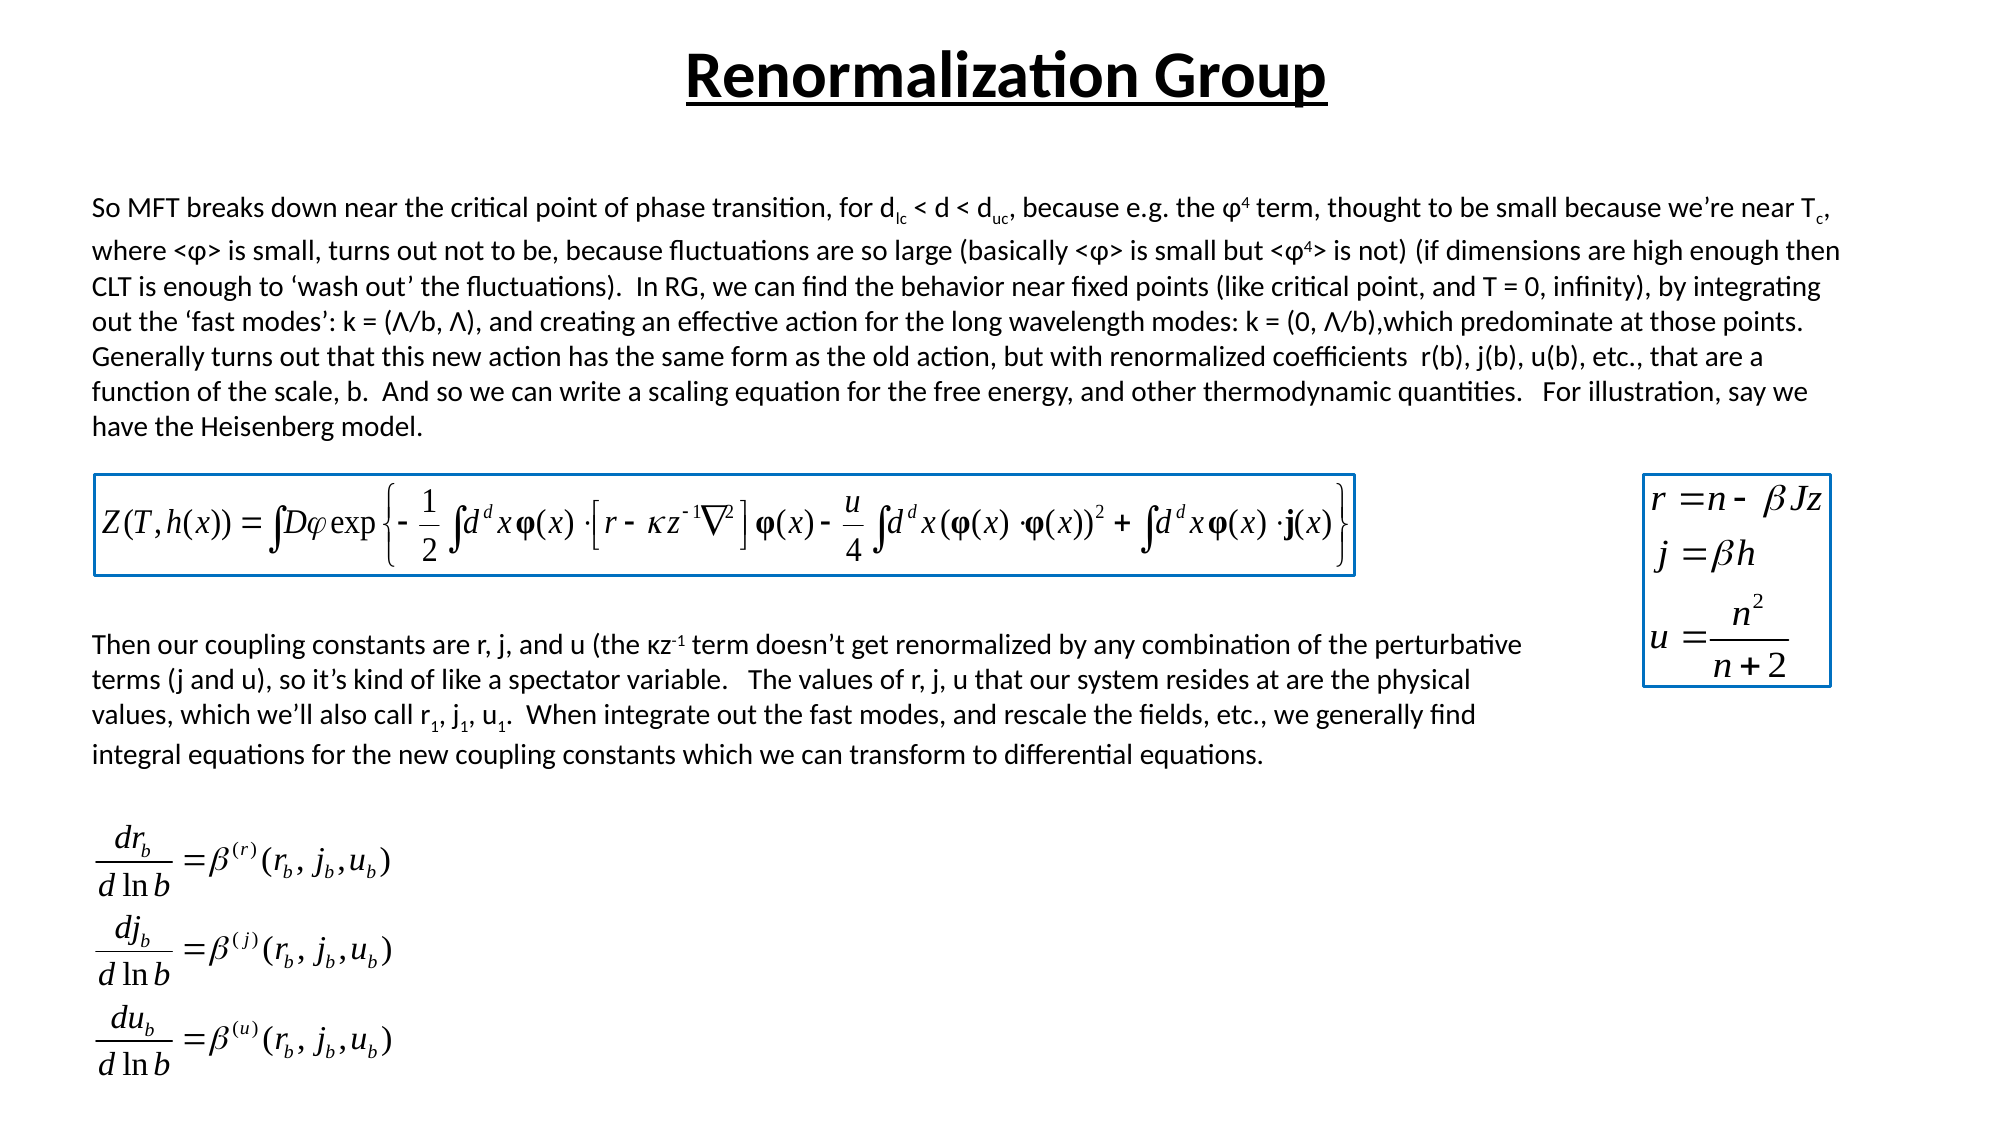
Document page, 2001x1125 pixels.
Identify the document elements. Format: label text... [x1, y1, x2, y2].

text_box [96, 476, 1354, 575]
text_box Renormalization Group [671, 23, 1344, 118]
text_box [1644, 476, 1829, 685]
text_box So MFT breaks down near the critical point of phase transition, for dlc < d < duc, because e.g. the φ4 term, thought to be small because we’re near Tc, where <φ> is small, turns out not to be, because fluctuations are so large (basically <φ> is small but <φ4> is not) (if dimensions are high enough then CLT is enough to ‘wash out’ the fluctuations). In RG, we can find the behavior near fixed points (like critical point, and T = 0, infinity), by integrating out the ‘fast modes’: k = (Λ/b, Λ), and creating an effective action for the long wavelength modes: k = (0, Λ/b),which predominate at those points. Generally turns out that this new action has the same form as the old action, but with renormalized coefficients r(b), j(b), u(b), etc., that are a function of the scale, b. And so we can write a scaling equation for the free energy, and other thermodynamic quantities. For illustration, say we have the Heisenberg model. [77, 180, 1868, 450]
text_box Then our coupling constants are r, j, and u (the κz-1 term doesn’t get renormalized by any combination of the perturbative terms (j and u), so it’s kind of like a spectator variable. The values of r, j, u that our system resides at are the physical values, which we’ll also call r1, j1, u1. When integrate out the fast modes, and rescale the fields, etc., we generally find integral equations for the new coupling constants which we can transform to differential equations. [77, 618, 1558, 778]
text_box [89, 815, 400, 1083]
